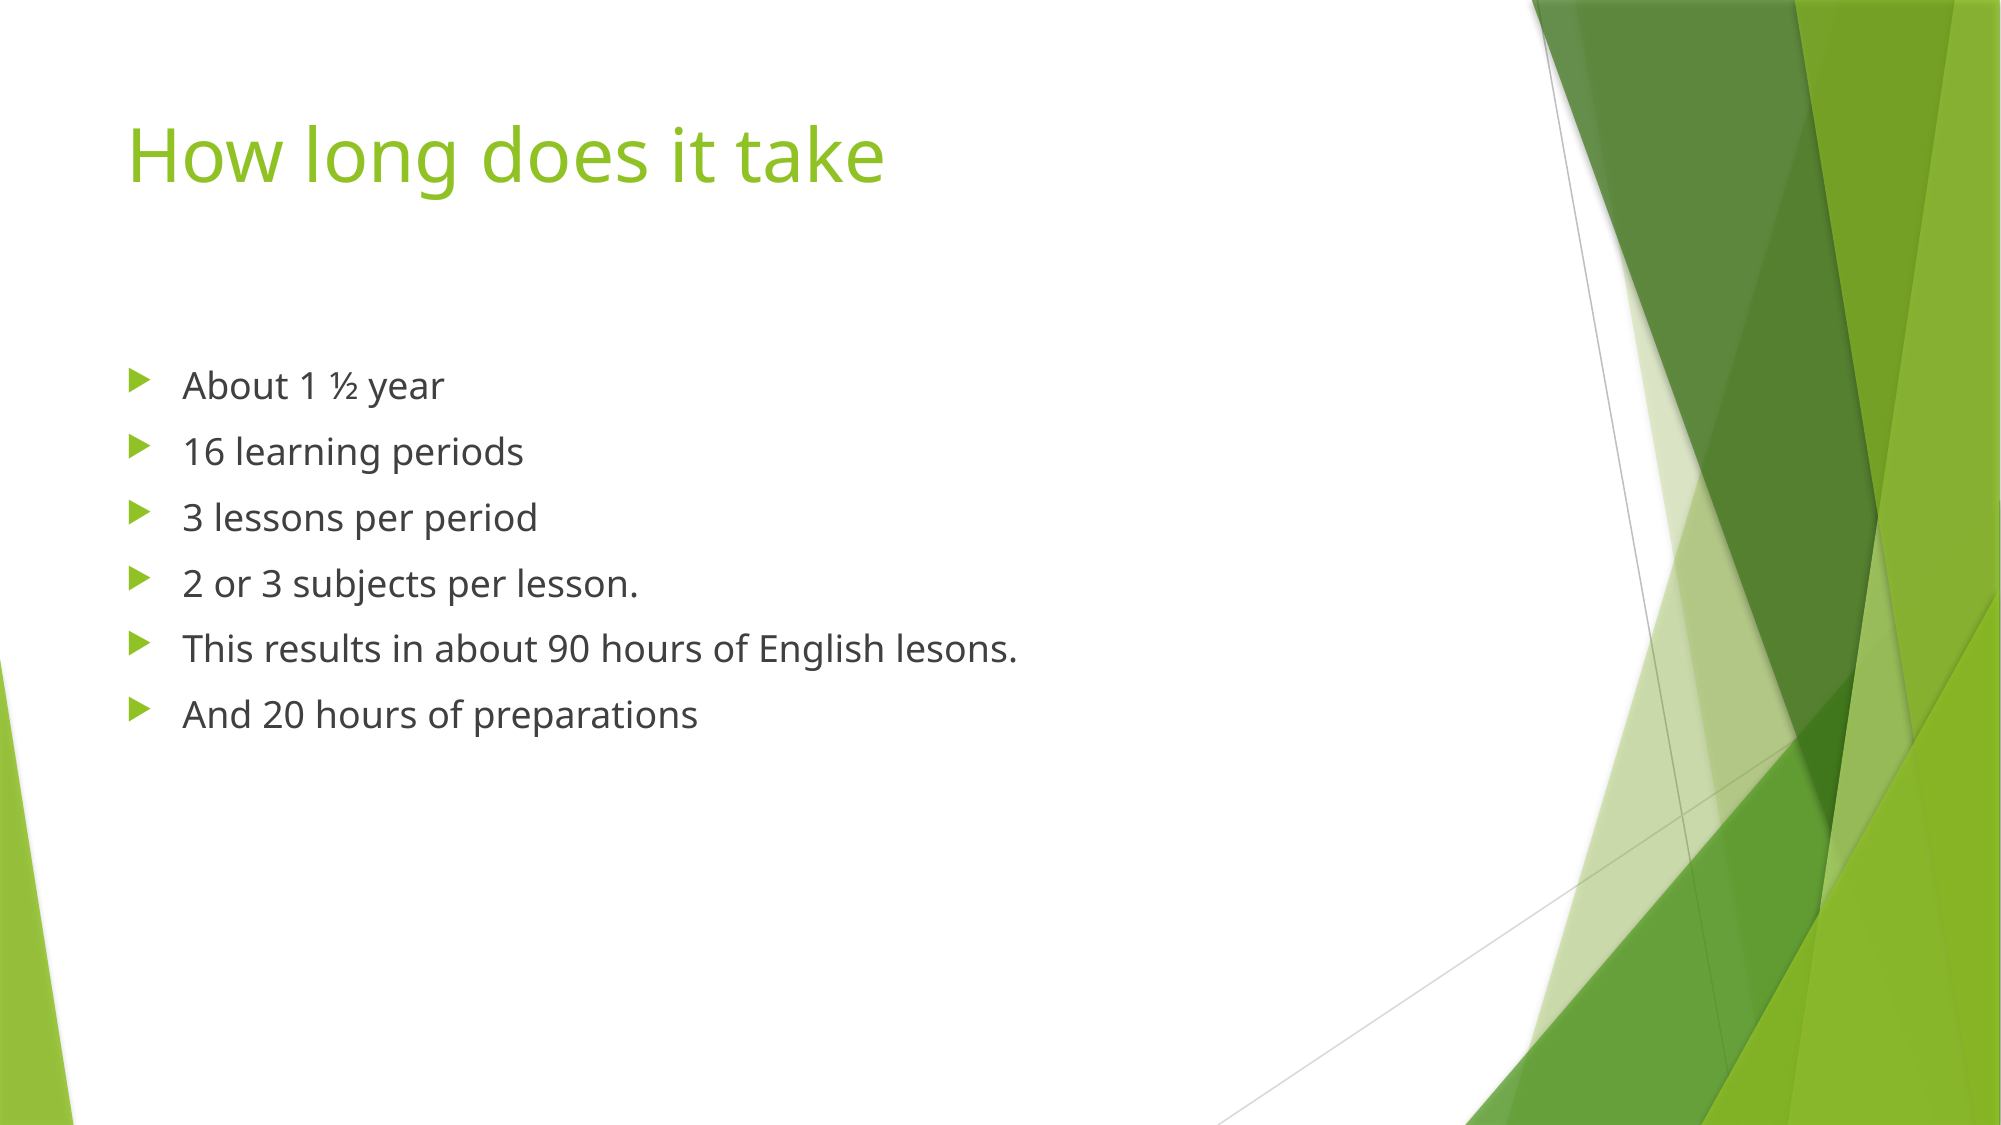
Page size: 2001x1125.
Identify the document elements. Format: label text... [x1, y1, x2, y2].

list About 1 ½ year 16 learning periods 3 lessons per period 2 or 3 subjects per lesson. This results in about 90 hours of English lesons. And 20 hours of preparations [111, 354, 1522, 812]
title How long does it take [111, 99, 1522, 317]
